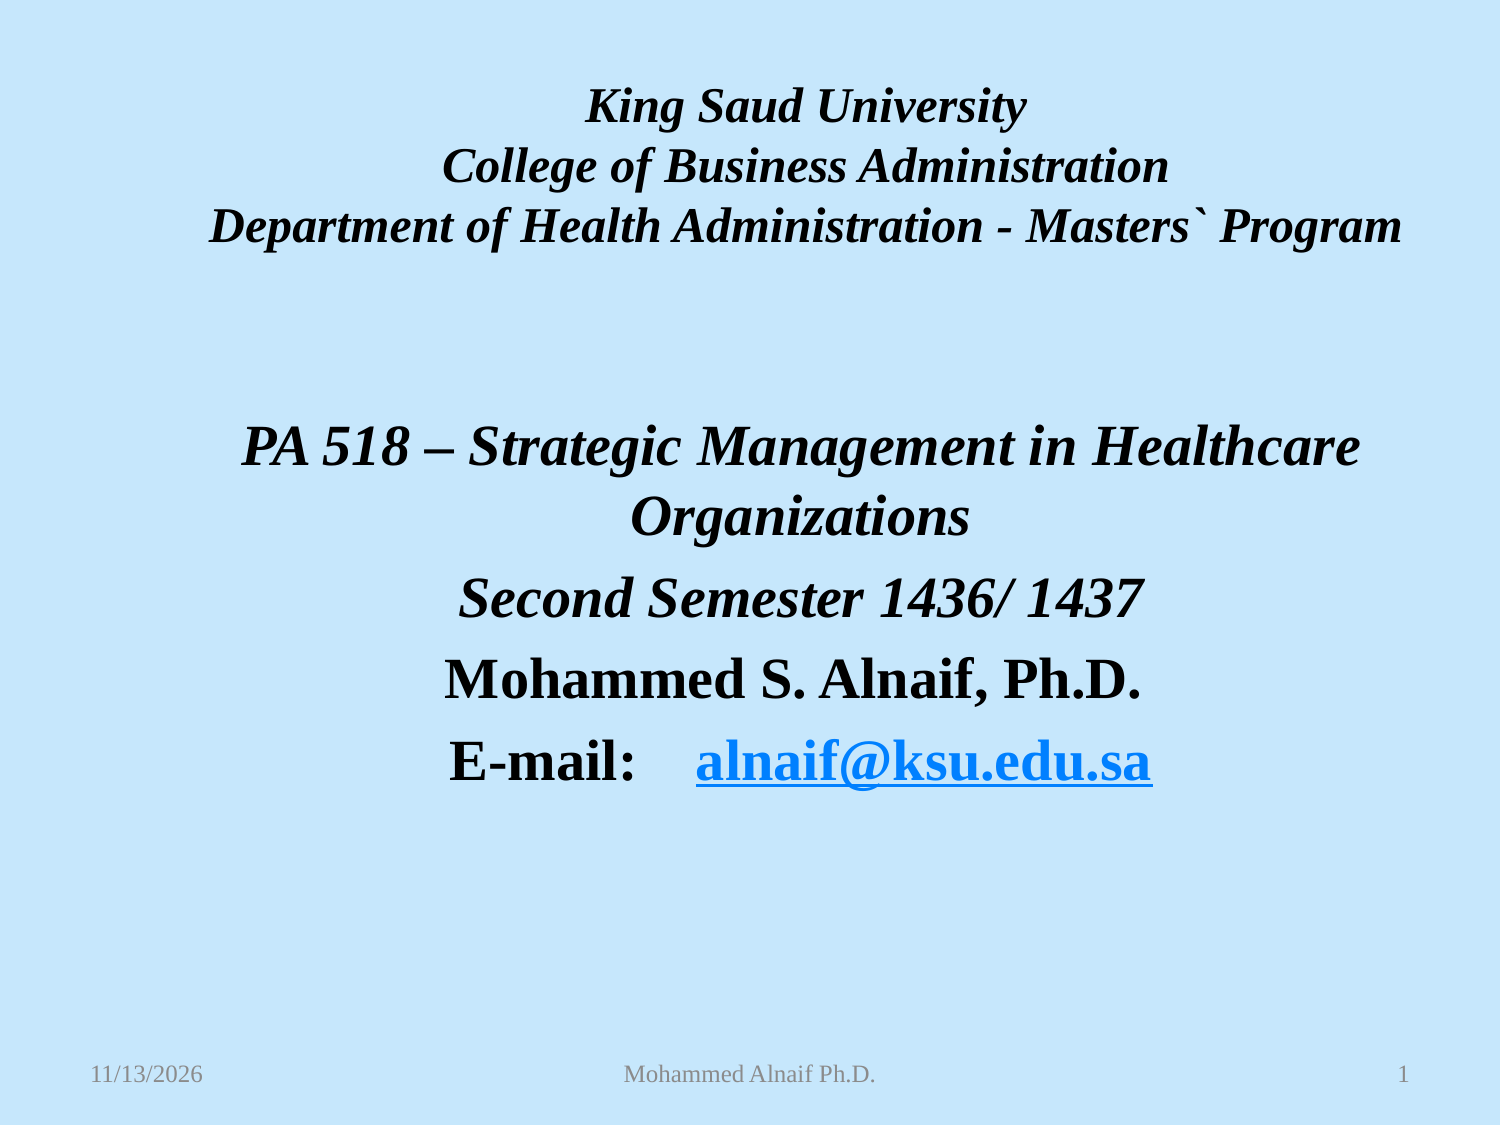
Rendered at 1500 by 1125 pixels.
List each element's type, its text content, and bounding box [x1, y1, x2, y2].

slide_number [75, 1042, 425, 1103]
slide_number 1 [1074, 1042, 1425, 1103]
subtitle PA 518 – Strategic Management in Healthcare Organizations Second Semester 1436/ 1437 Mohammed S. Alnaif, Ph.D. E-mail: alnaif@ksu.edu.sa [162, 399, 1440, 913]
title King Saud University College of Business Administration Department of Health Administration - Masters` Program [162, 62, 1450, 263]
footer Mohammed Alnaif Ph.D. [512, 1042, 988, 1103]
